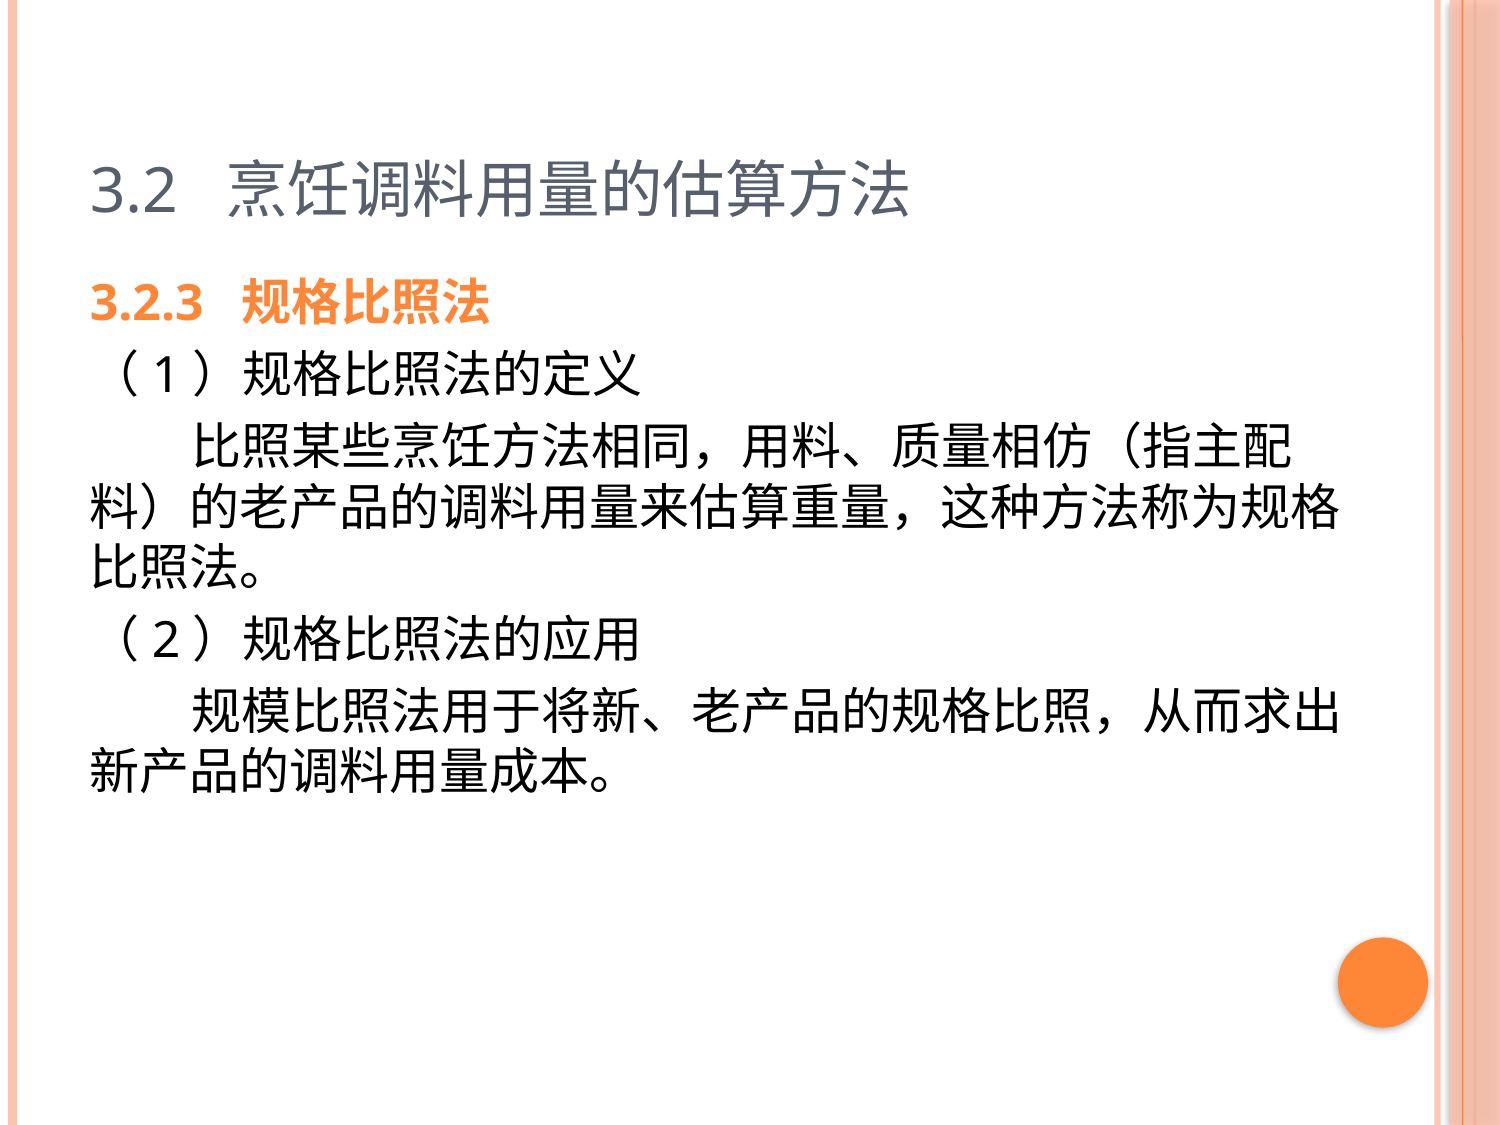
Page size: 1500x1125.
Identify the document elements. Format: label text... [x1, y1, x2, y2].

list 3.2.3 规格比照法 （1）规格比照法的定义 比照某些烹饪方法相同，用料、质量相仿（指主配料）的老产品的调料用量来估算重量，这种方法称为规格比照法。 （2）规格比照法的应用 规模比照法用于将新、老产品的规格比照，从而求出新产品的调料用量成本。 [74, 262, 1365, 1063]
title 3.2 烹饪调料用量的估算方法 [75, 45, 1300, 233]
